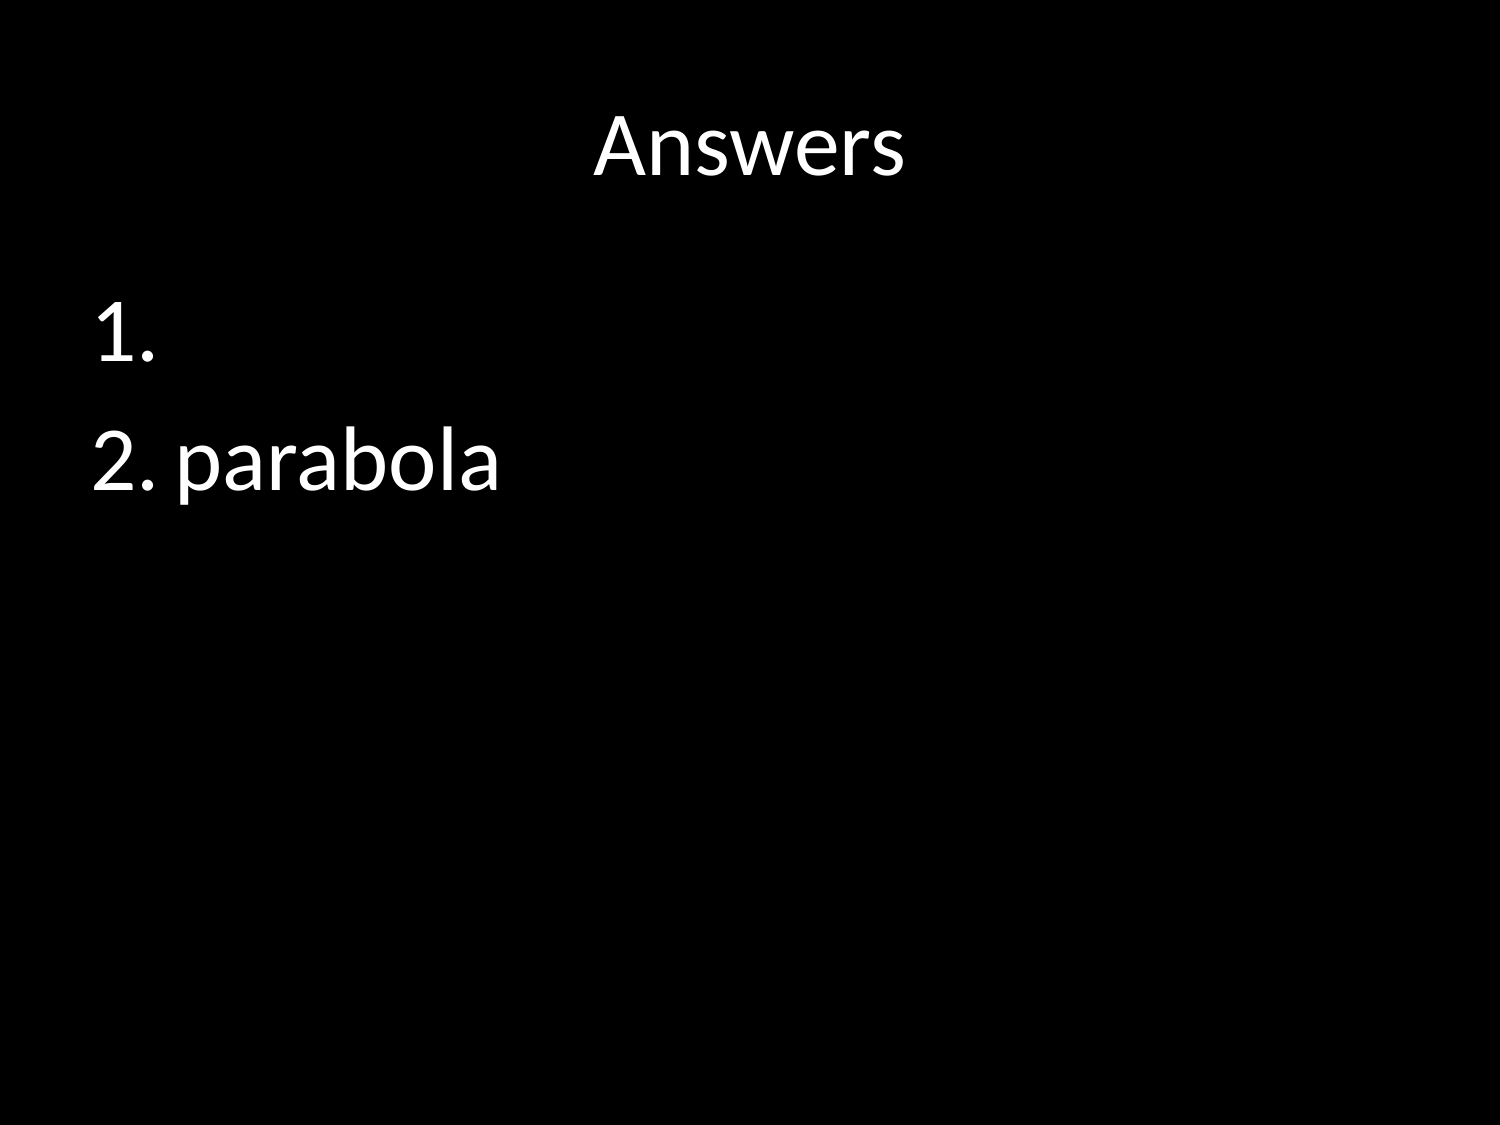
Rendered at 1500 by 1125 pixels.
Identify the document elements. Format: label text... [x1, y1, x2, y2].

title Answers [75, 45, 1425, 233]
